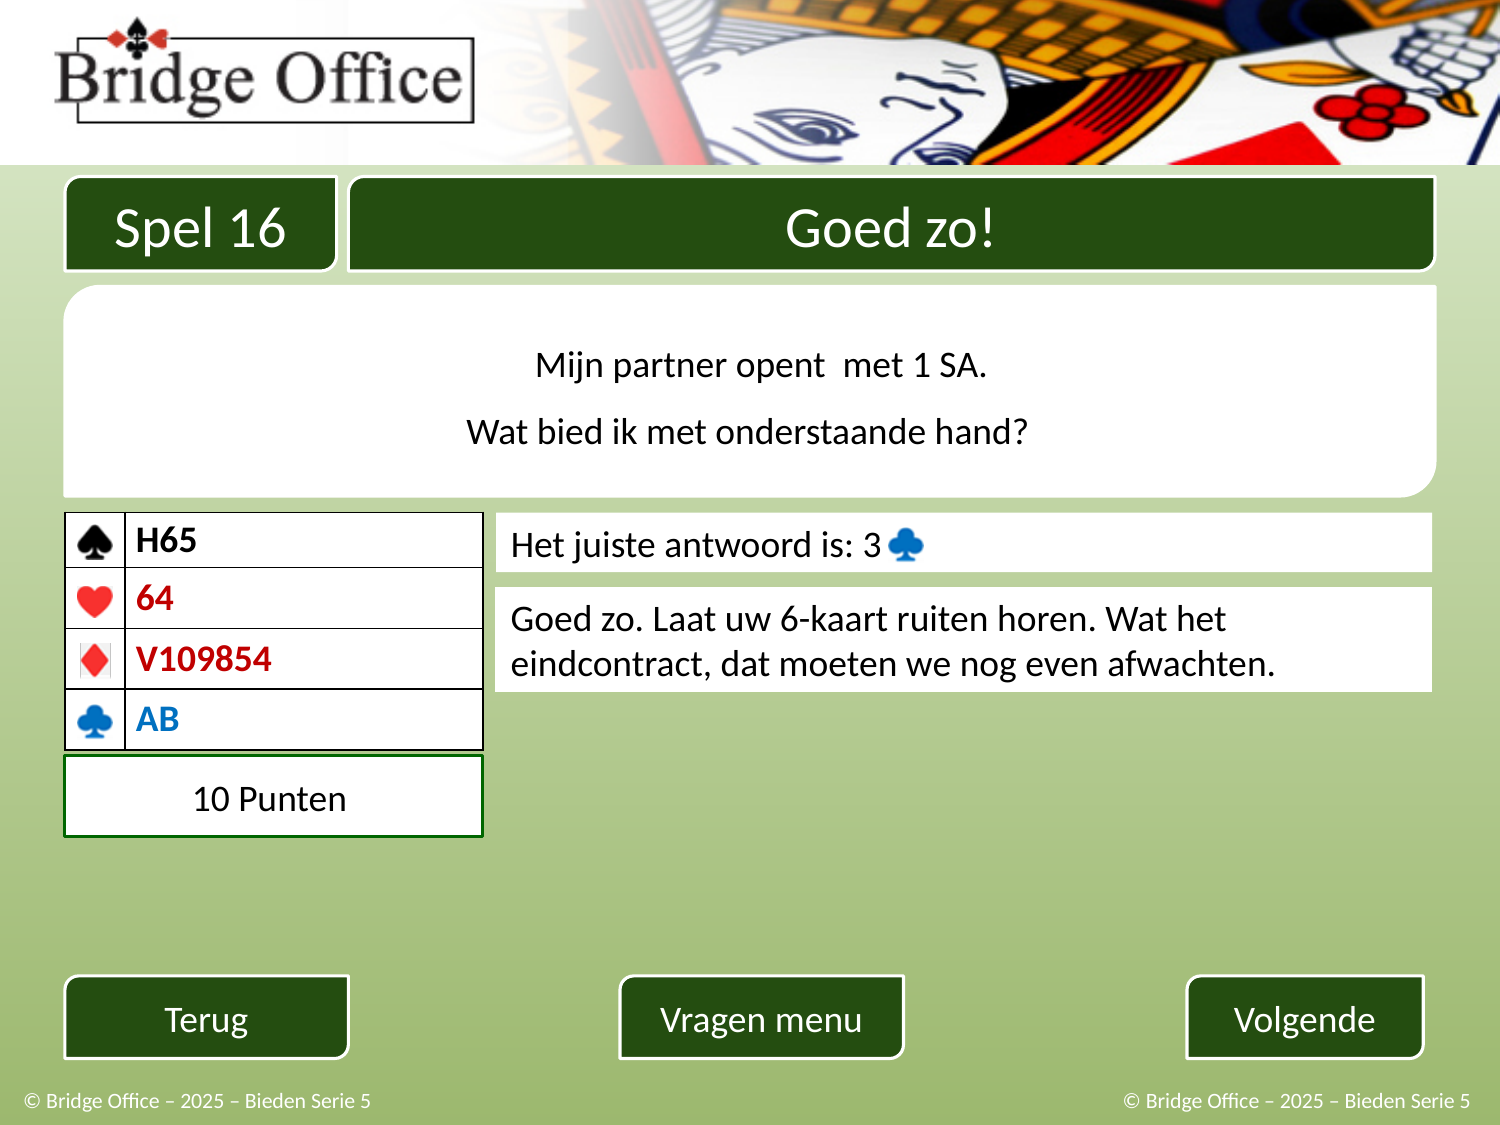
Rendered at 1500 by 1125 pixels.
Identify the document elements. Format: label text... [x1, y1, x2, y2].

picture [77, 703, 114, 740]
text_box © Bridge Office – 2025 – Bieden Serie 5 [8, 1079, 393, 1121]
table_cell V109854 [126, 629, 482, 688]
table_cell [66, 568, 124, 628]
table_cell AB [126, 690, 482, 749]
text_box Goed zo! [346, 179, 1437, 273]
text_box 10 Punten [63, 754, 484, 838]
text_box Wat bied ik met onderstaande hand? [451, 399, 1072, 460]
picture [77, 585, 114, 618]
text_box Vragen menu [618, 974, 906, 1061]
text_box Spel 16 [63, 179, 339, 273]
picture [77, 524, 114, 561]
text_box Mijn partner opent met 1 SA. [508, 332, 1015, 393]
table_cell 64 [126, 568, 482, 628]
text_box Het juiste antwoord is: 3 [496, 512, 1433, 573]
picture [0, 0, 1500, 166]
table_header H65 [126, 513, 482, 567]
table_header [66, 513, 124, 567]
picture [888, 527, 925, 563]
text_box © Bridge Office – 2025 – Bieden Serie 5 [1107, 1079, 1500, 1121]
text_box Goed zo. Laat uw 6-kaart ruiten horen. Wat het eindcontract, dat moeten we nog even afwachten. [495, 587, 1432, 692]
table_cell [66, 690, 124, 749]
text_box [63, 284, 1437, 498]
text_box Volgende [1185, 974, 1425, 1061]
table_cell [66, 629, 124, 688]
text_box Terug [63, 974, 350, 1061]
picture [77, 643, 114, 679]
